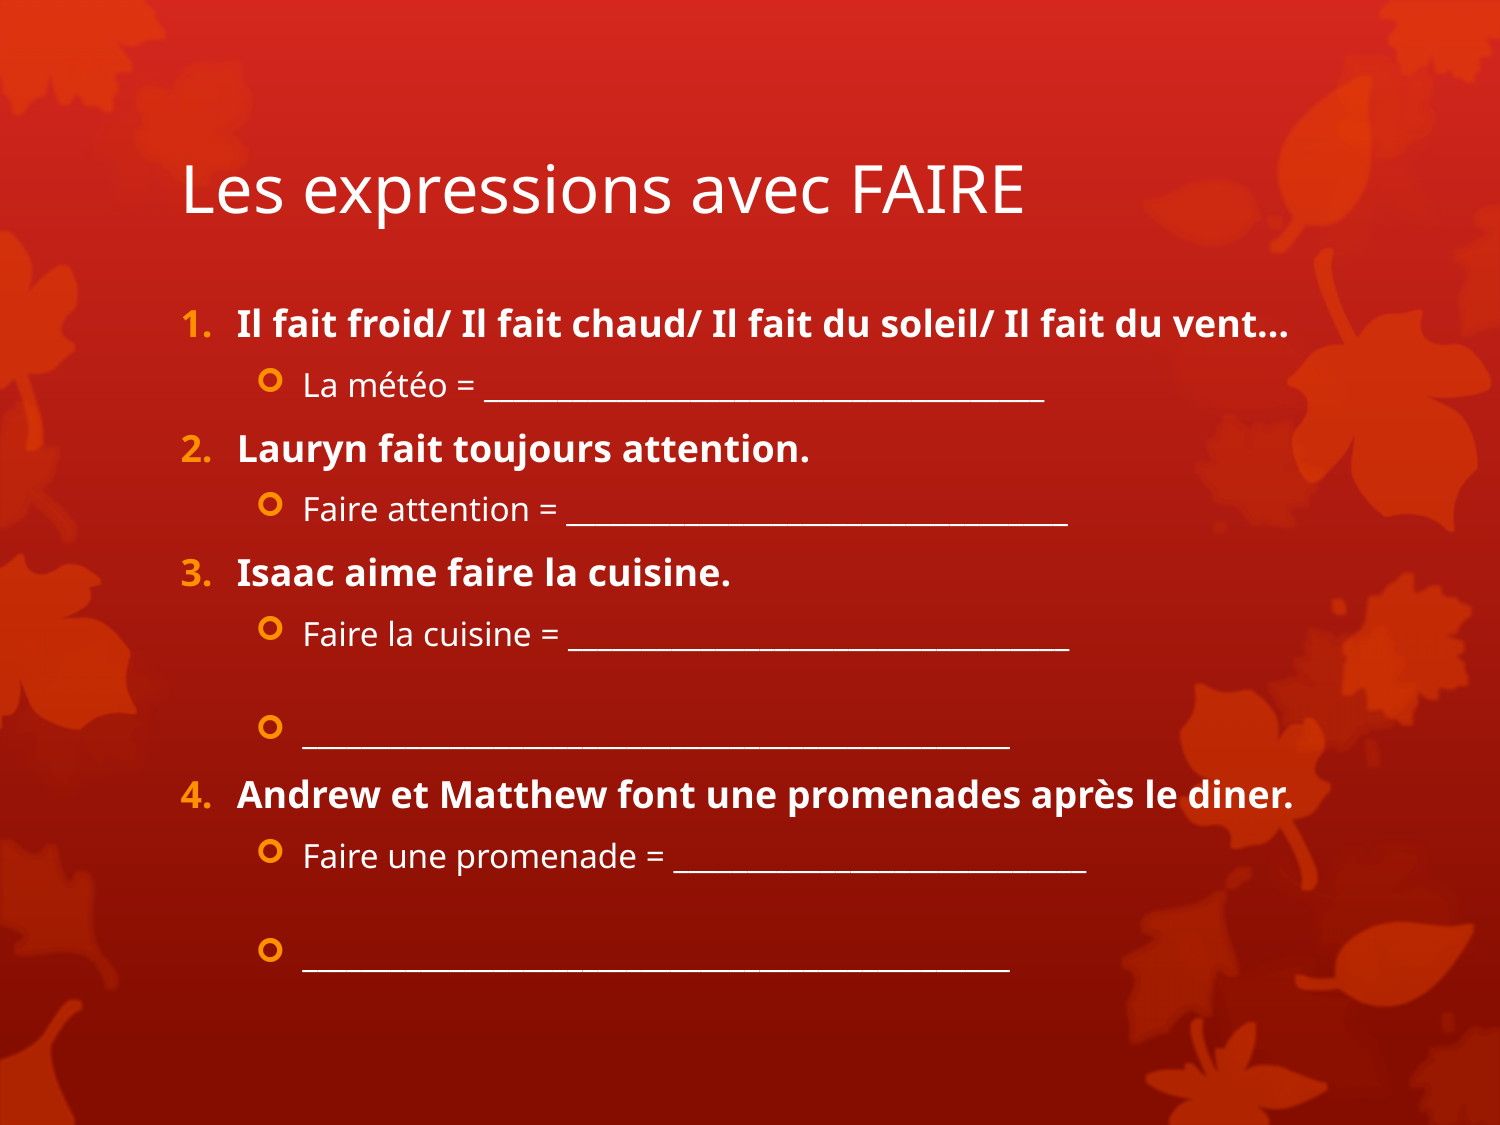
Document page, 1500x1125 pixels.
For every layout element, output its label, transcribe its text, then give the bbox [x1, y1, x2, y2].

title Les expressions avec FAIRE [165, 110, 1335, 249]
list Il fait froid/ Il fait chaud/ Il fait du soleil/ Il fait du vent… La météo = ______________________________________ Lauryn fait toujours attention. Faire attention = __________________________________ Isaac aime faire la cuisine. Faire la cuisine = __________________________________ ________________________________________________ Andrew et Matthew font une promenades après le diner. Faire une promenade = ____________________________ ________________________________________________ [165, 249, 1335, 1025]
